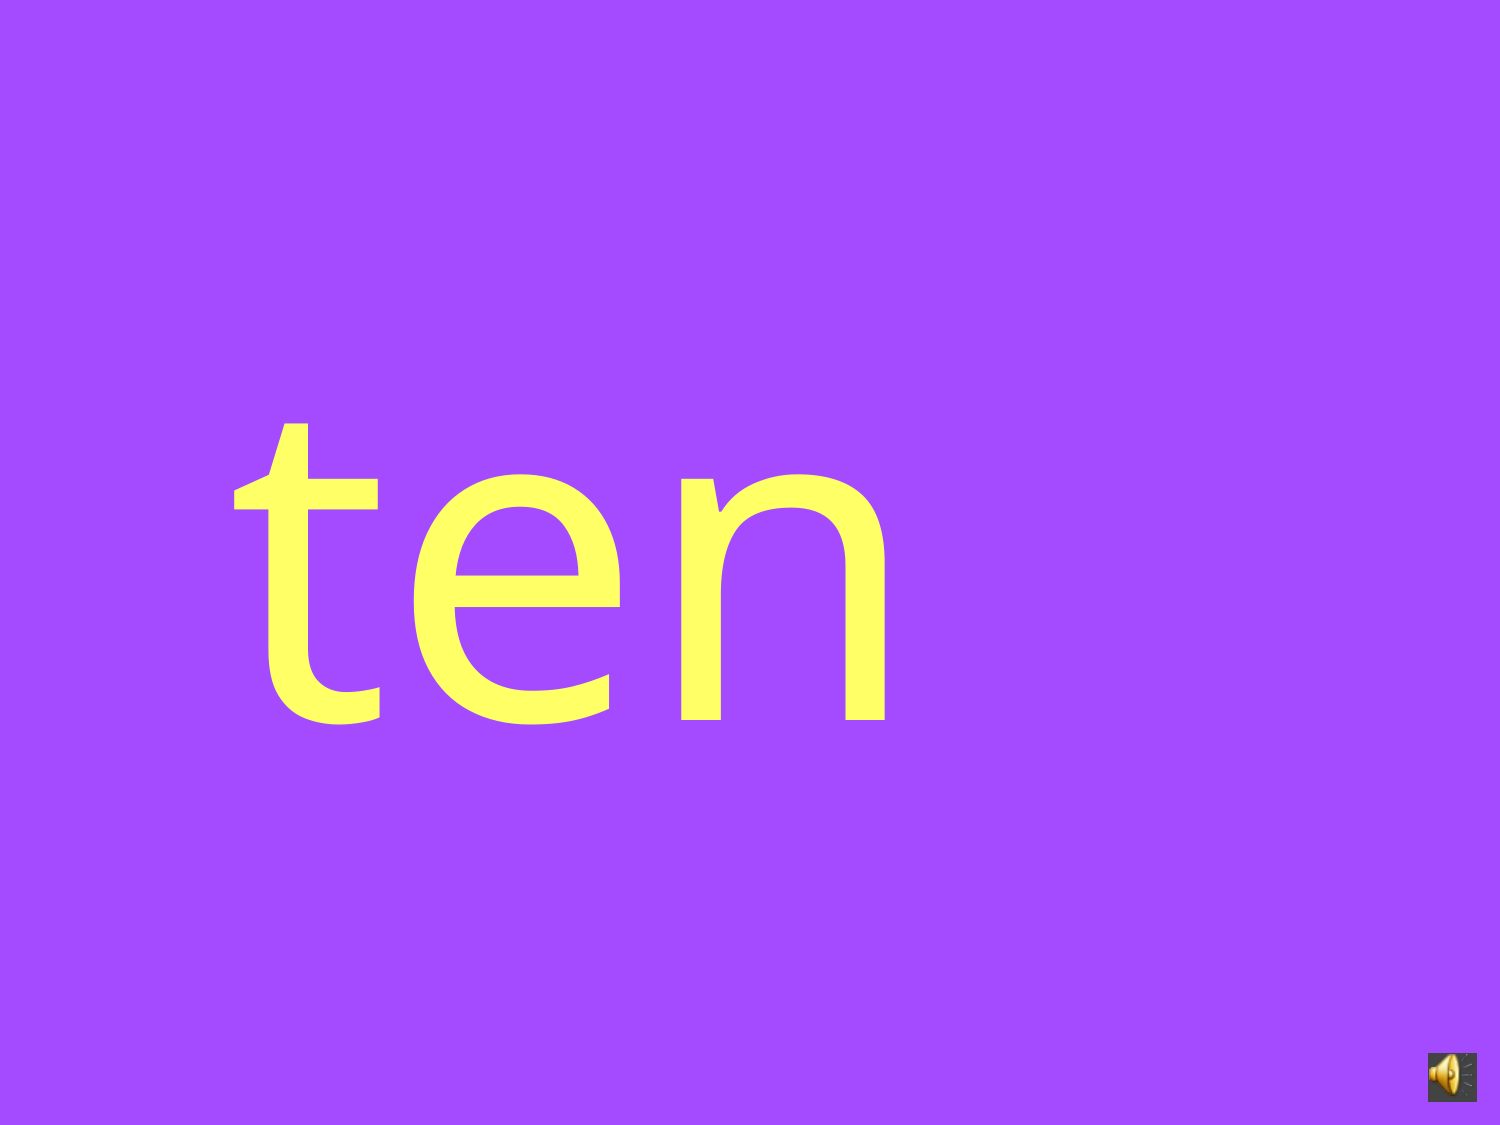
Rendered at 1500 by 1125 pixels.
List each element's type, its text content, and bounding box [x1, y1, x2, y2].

subtitle ten [212, 262, 1450, 763]
picture [1427, 1052, 1478, 1103]
